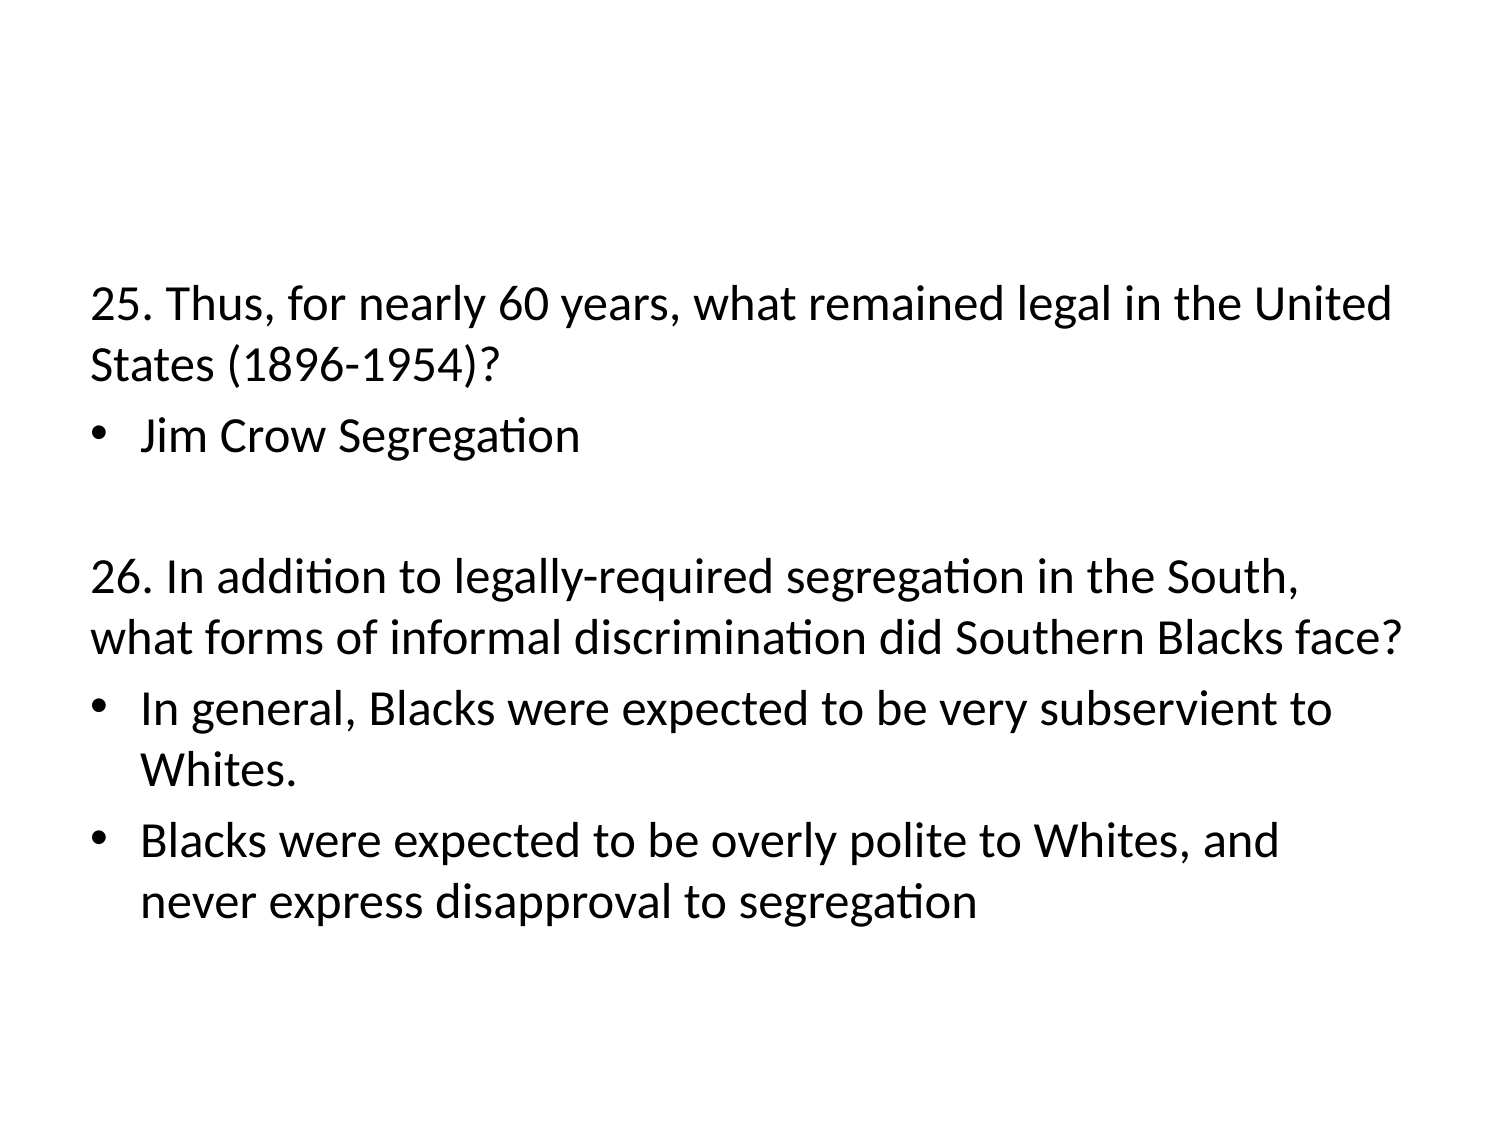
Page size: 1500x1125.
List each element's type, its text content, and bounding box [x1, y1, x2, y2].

list 25. Thus, for nearly 60 years, what remained legal in the United States (1896-1954)? Jim Crow Segregation 26. In addition to legally-required segregation in the South, what forms of informal discrimination did Southern Blacks face? In general, Blacks were expected to be very subservient to Whites. Blacks were expected to be overly polite to Whites, and never express disapproval to segregation [75, 262, 1425, 1005]
